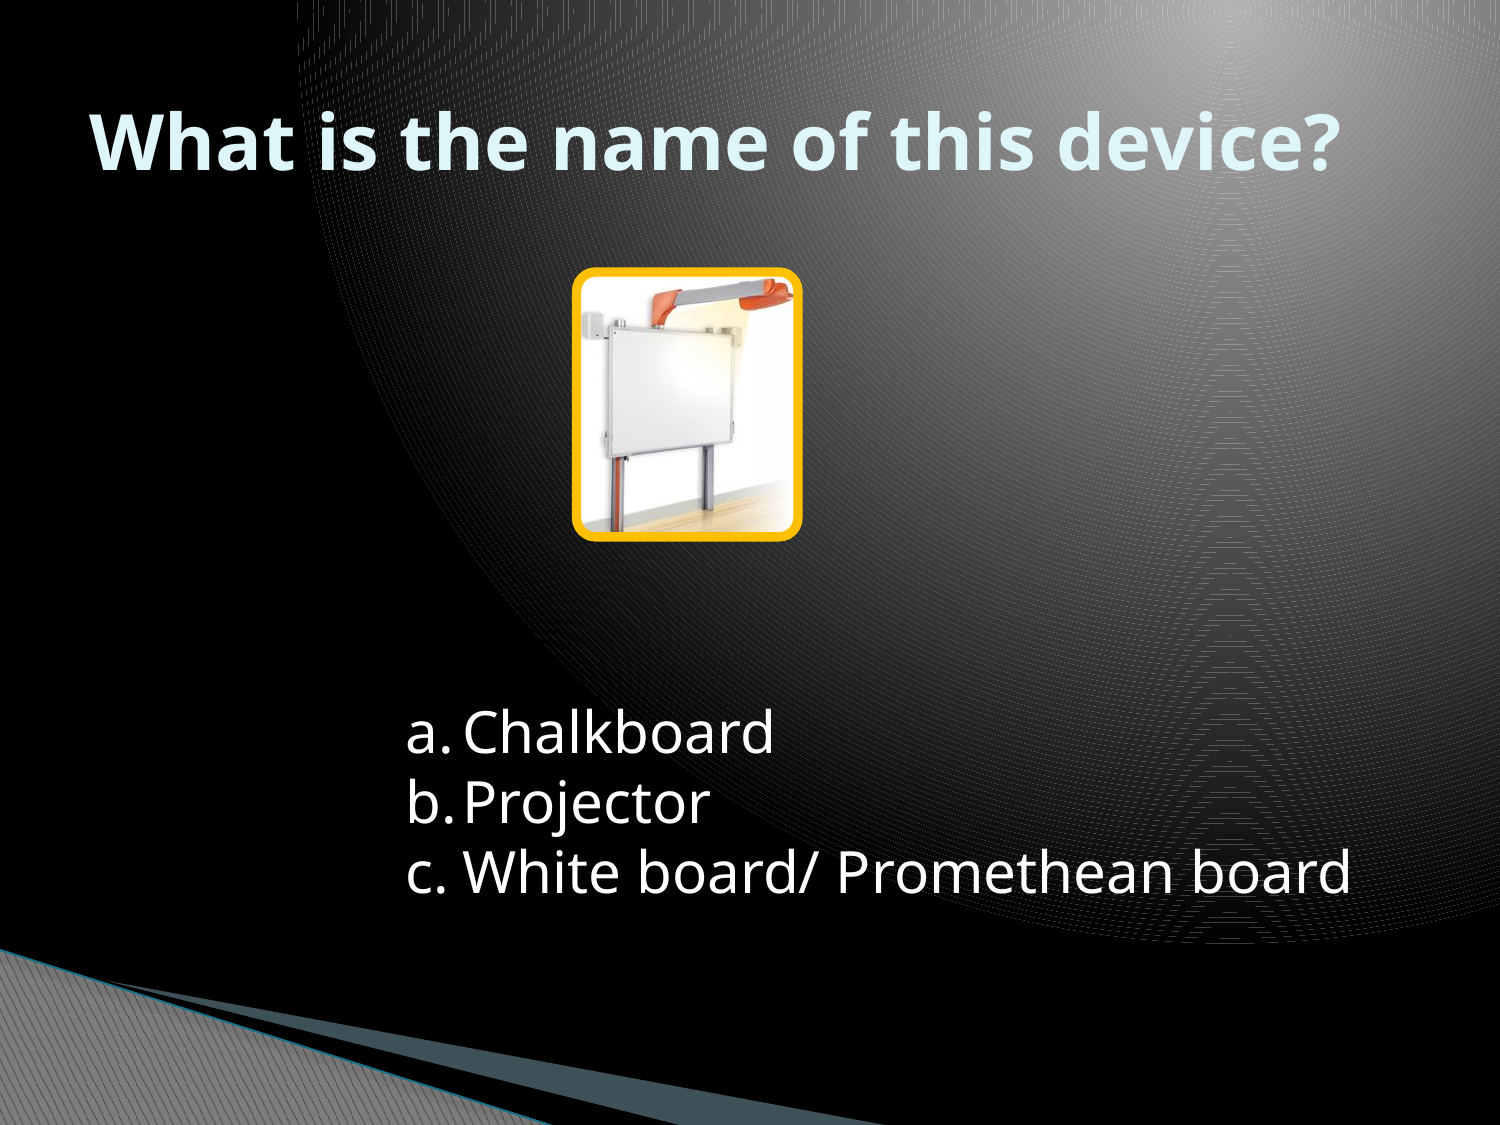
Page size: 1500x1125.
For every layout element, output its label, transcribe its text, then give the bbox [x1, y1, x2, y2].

text_box Chalkboard Projector White board/ Promethean board [391, 687, 1368, 913]
title What is the name of this device? [75, 45, 1425, 233]
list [576, 271, 799, 538]
picture [0, 952, 543, 1125]
